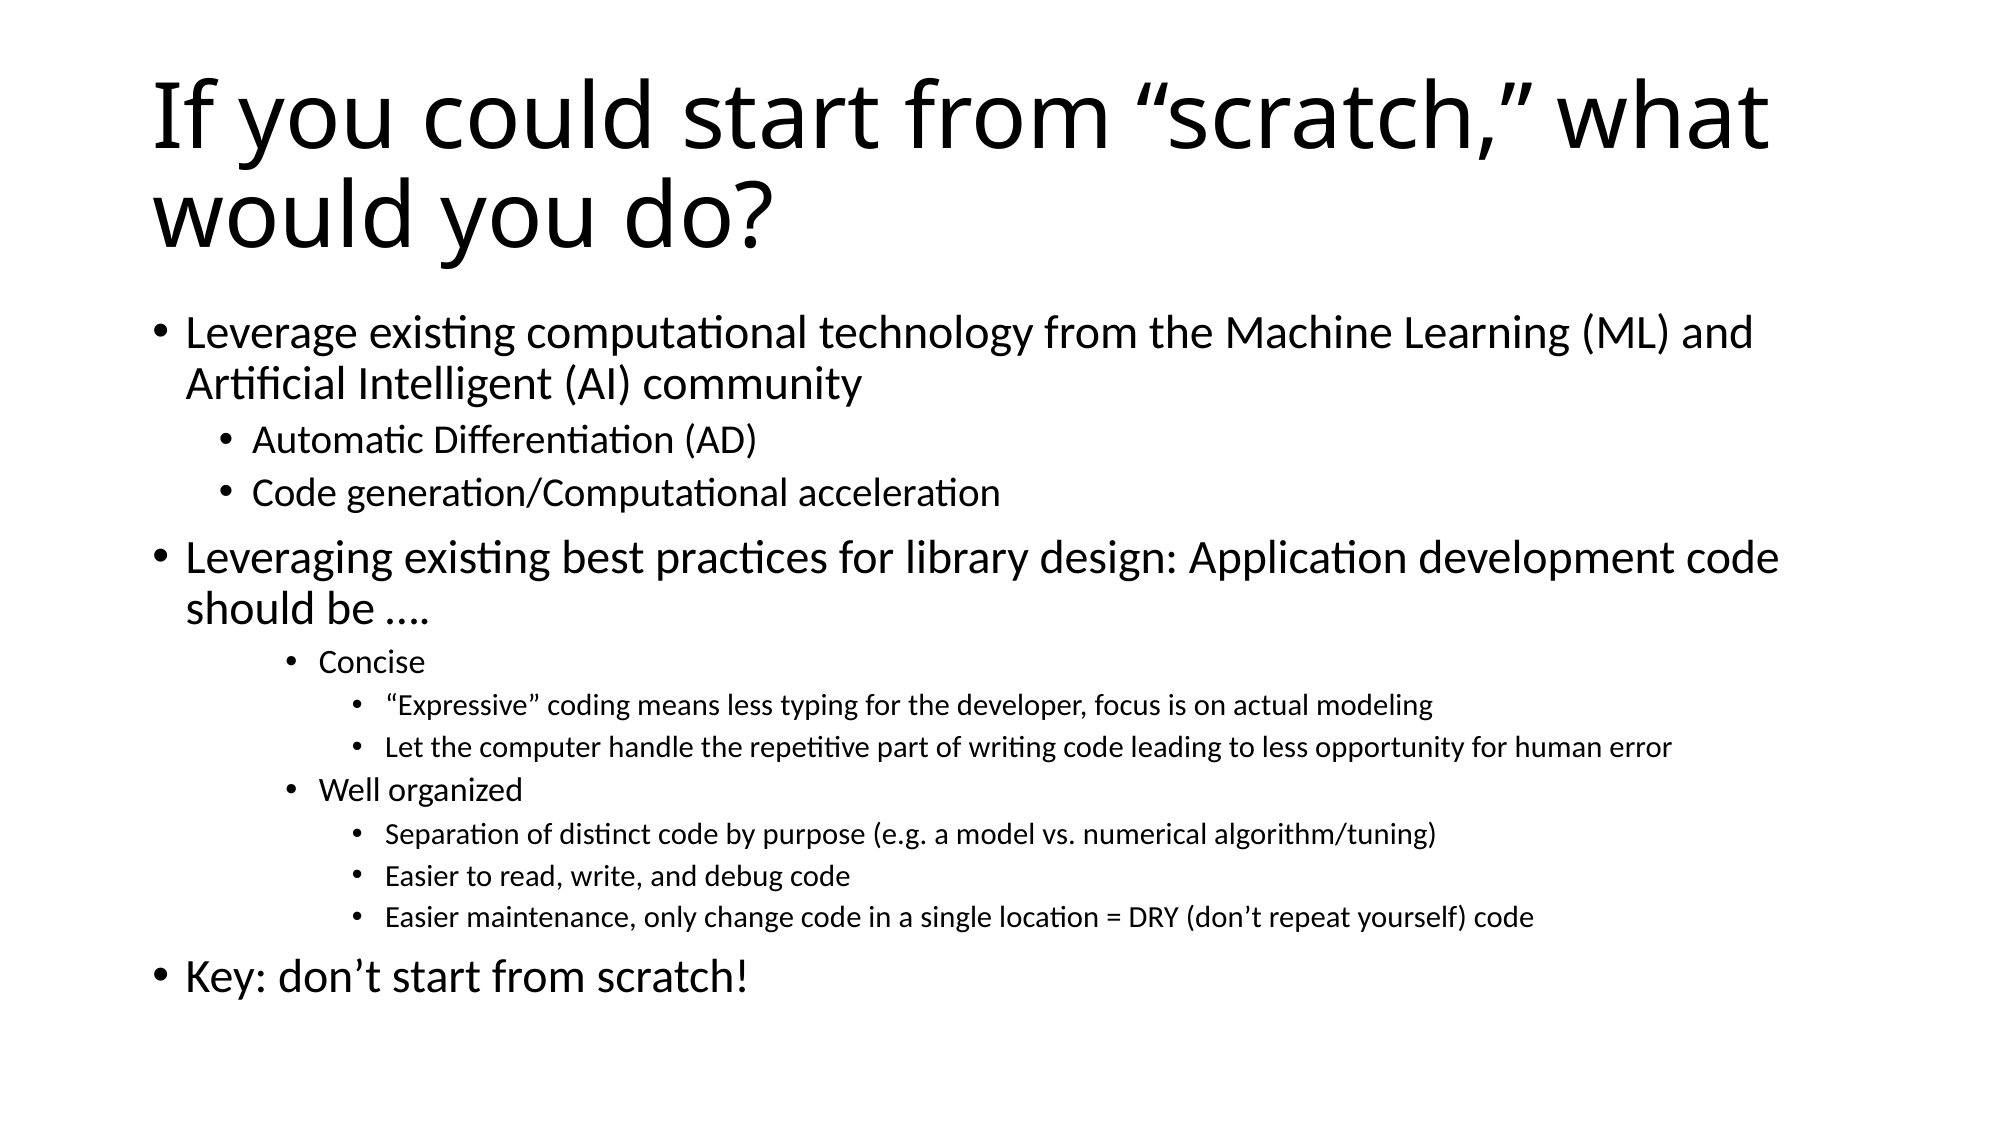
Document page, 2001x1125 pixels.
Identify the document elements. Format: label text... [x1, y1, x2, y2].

title If you could start from “scratch,” what would you do? [137, 59, 1863, 278]
list Leverage existing computational technology from the Machine Learning (ML) and Artificial Intelligent (AI) community Automatic Differentiation (AD) Code generation/Computational acceleration Leveraging existing best practices for library design: Application development code should be …. Concise “Expressive” coding means less typing for the developer, focus is on actual modeling Let the computer handle the repetitive part of writing code leading to less opportunity for human error Well organized Separation of distinct code by purpose (e.g. a model vs. numerical algorithm/tuning) Easier to read, write, and debug code Easier maintenance, only change code in a single location = DRY (don’t repeat yourself) code Key: don’t start from scratch! [137, 299, 1863, 1014]
